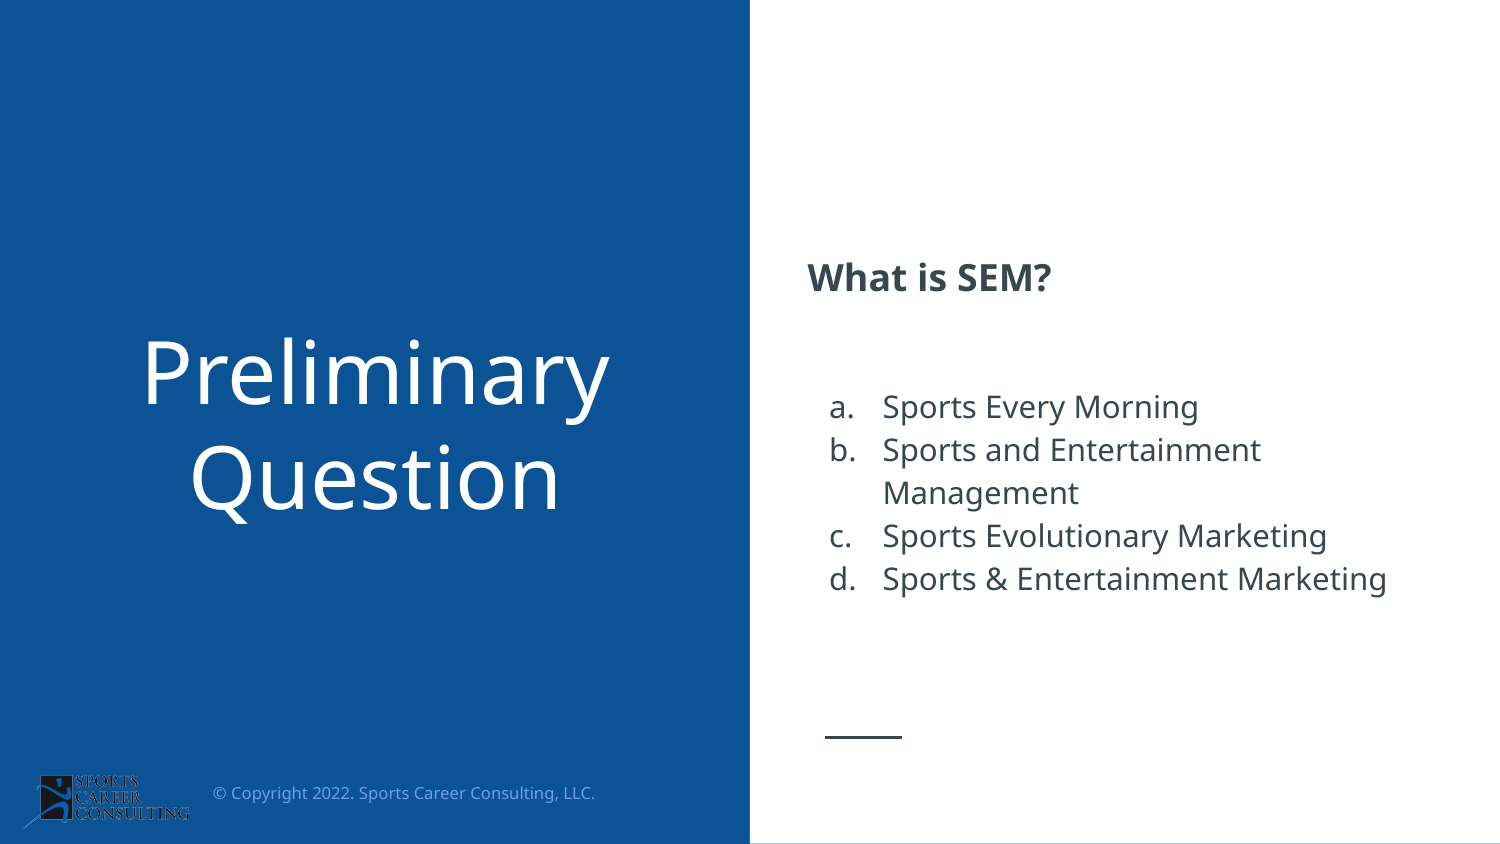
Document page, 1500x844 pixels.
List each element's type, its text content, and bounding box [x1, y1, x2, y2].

list What is SEM? Sports Every Morning Sports and Entertainment Management Sports Evolutionary Marketing Sports & Entertainment Marketing [792, 153, 1456, 691]
title Preliminary Question [43, 298, 708, 546]
text_box © Copyright 2022. Sports Career Consulting, LLC. [197, 767, 1293, 838]
picture [22, 774, 190, 829]
